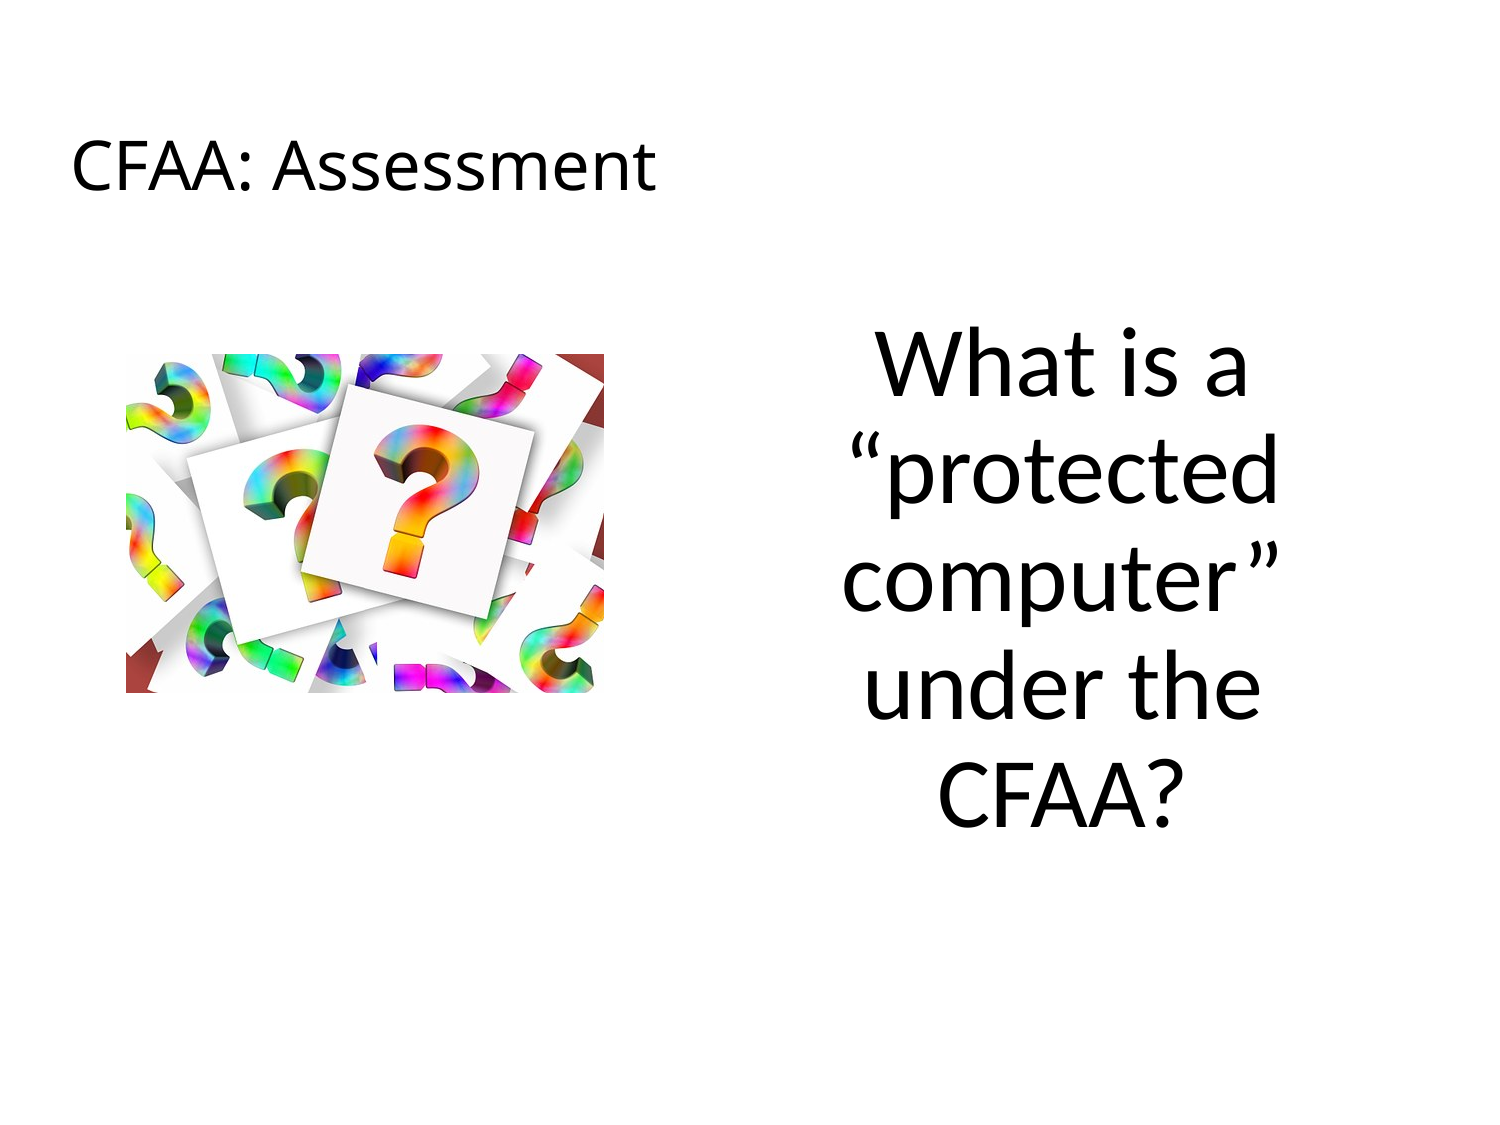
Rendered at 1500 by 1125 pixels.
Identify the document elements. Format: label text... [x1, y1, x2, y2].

title CFAA: Assessment [55, 59, 1398, 278]
picture [126, 354, 604, 693]
list What is a “protected computer” under the CFAA? [728, 301, 1398, 841]
